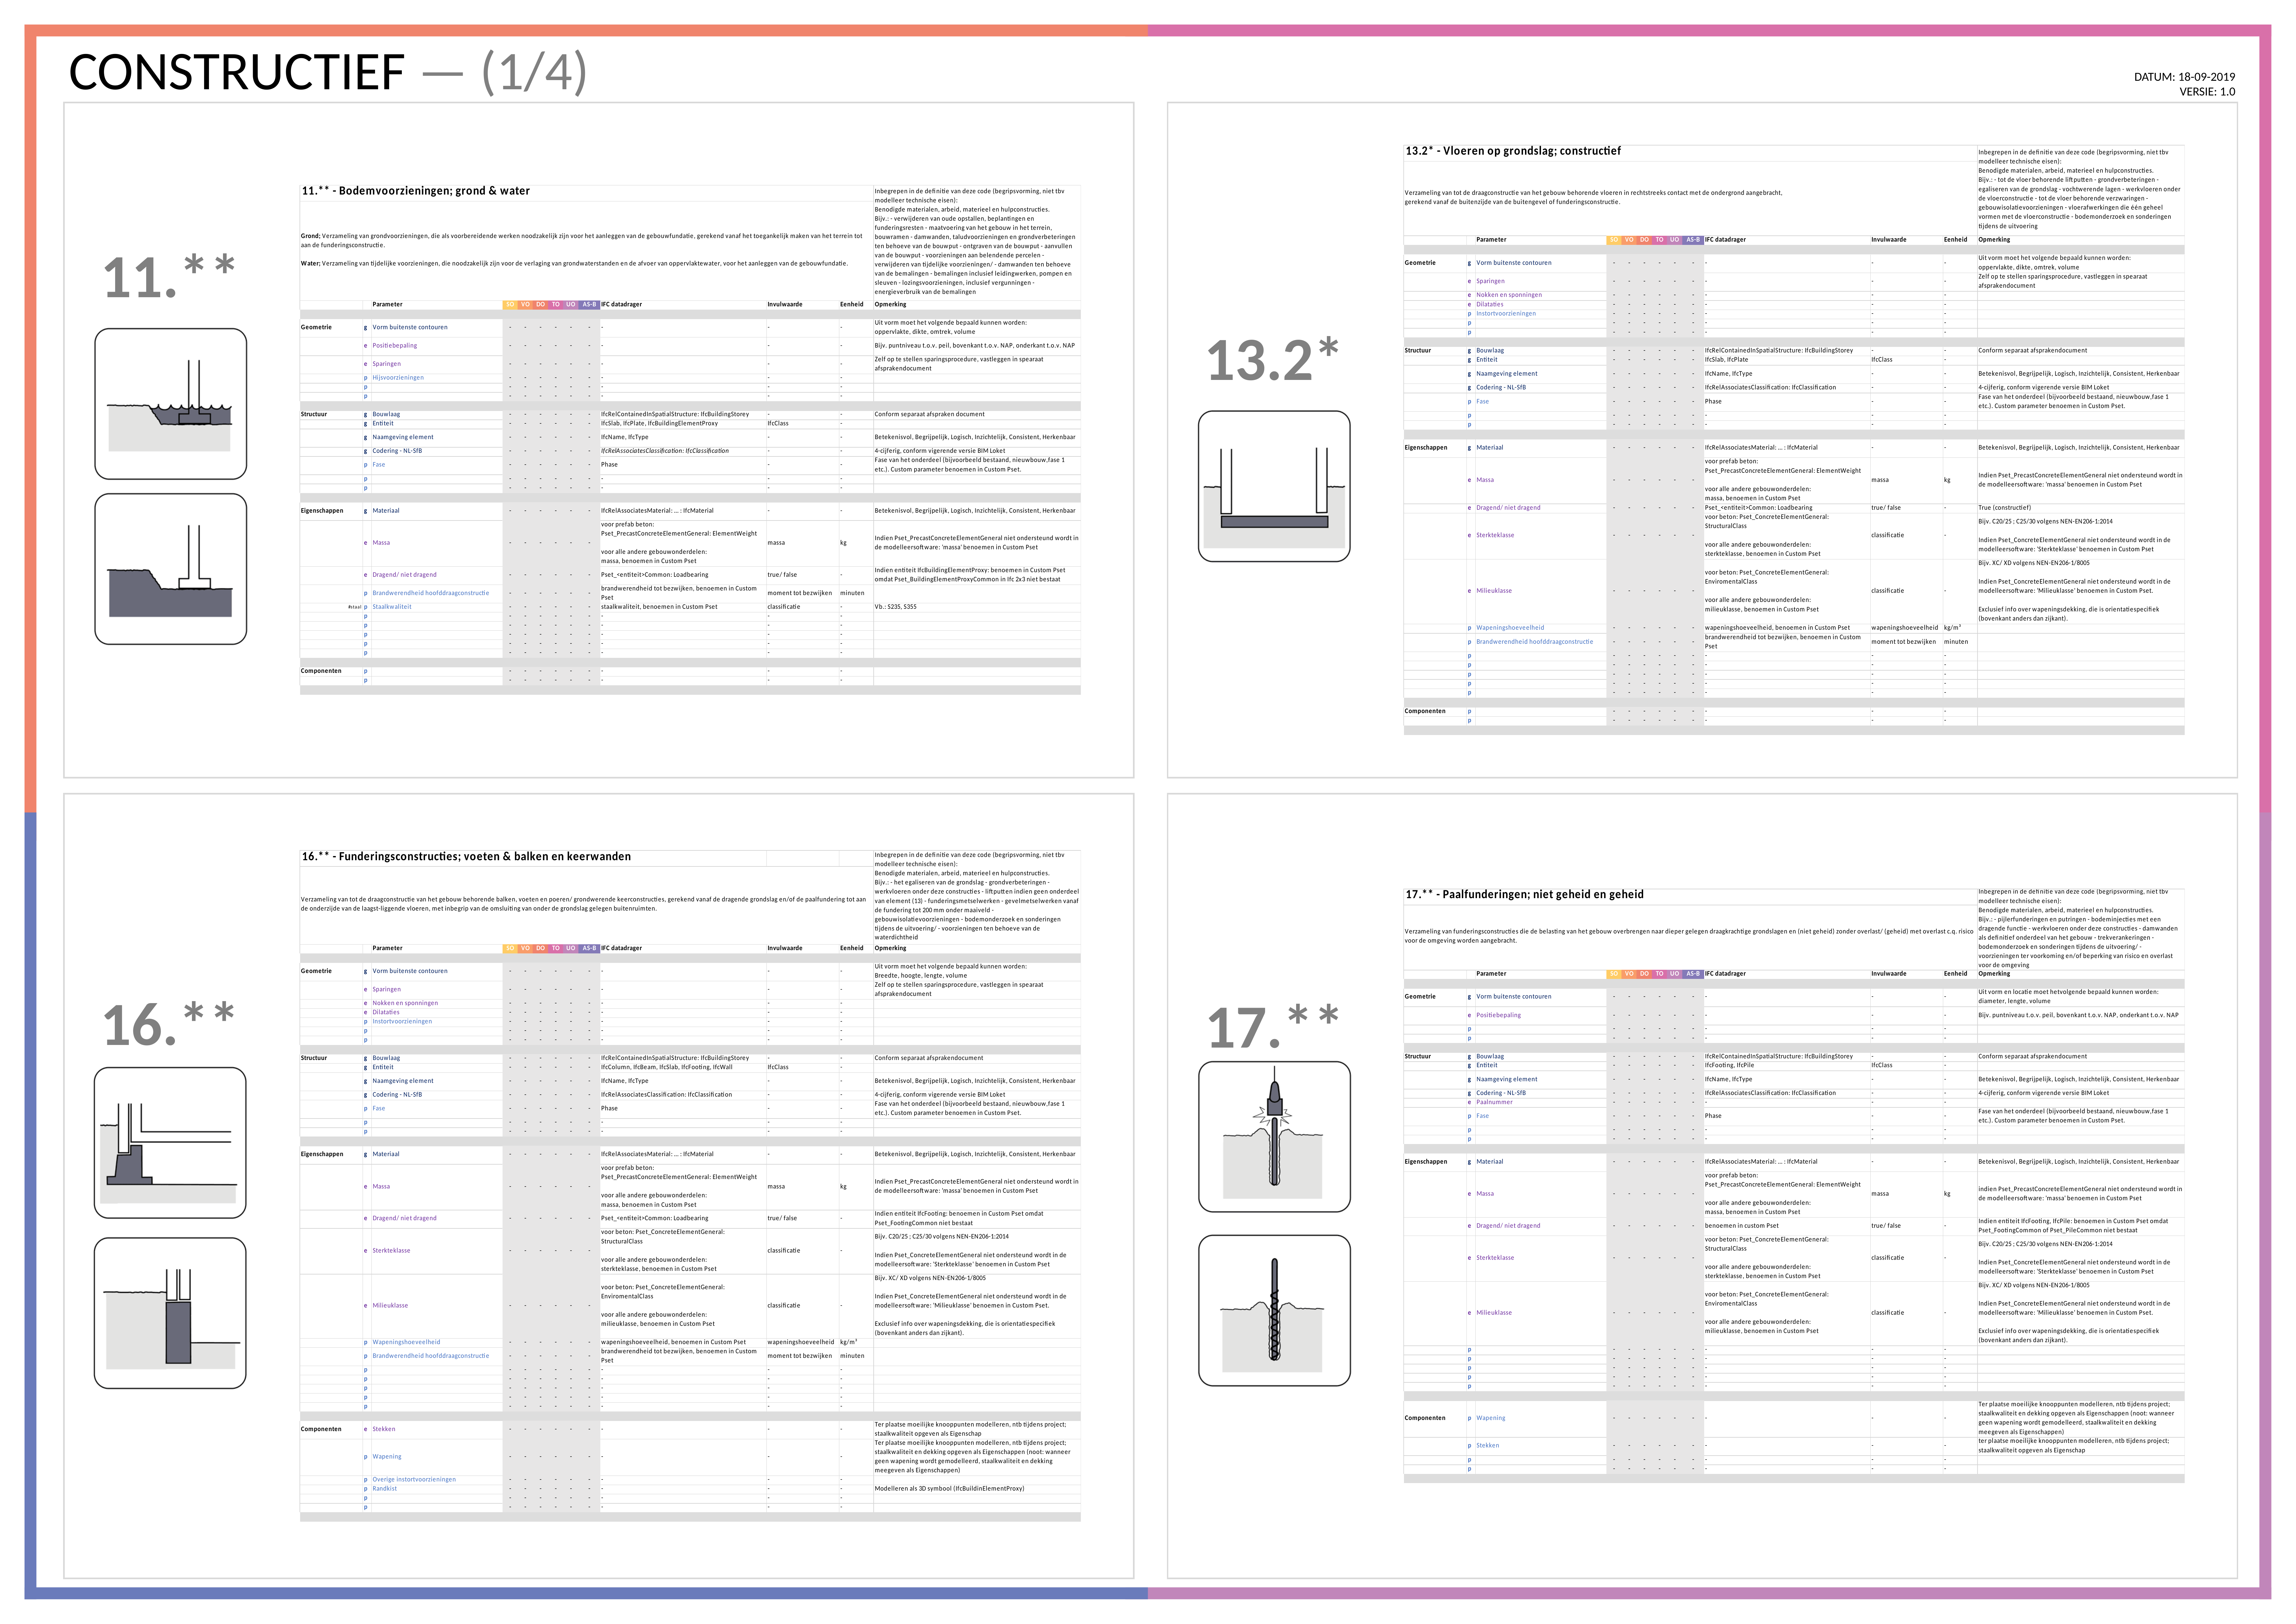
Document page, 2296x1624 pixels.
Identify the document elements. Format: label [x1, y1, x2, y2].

text_box [1197, 316, 1352, 563]
text_box [300, 850, 1082, 1522]
text_box [1403, 889, 2185, 1483]
text_box [1197, 984, 1352, 1388]
text_box [24, 24, 2271, 1599]
text_box [1403, 145, 2185, 735]
text_box [93, 234, 248, 646]
text_box [300, 185, 1082, 695]
text_box [93, 982, 248, 1391]
